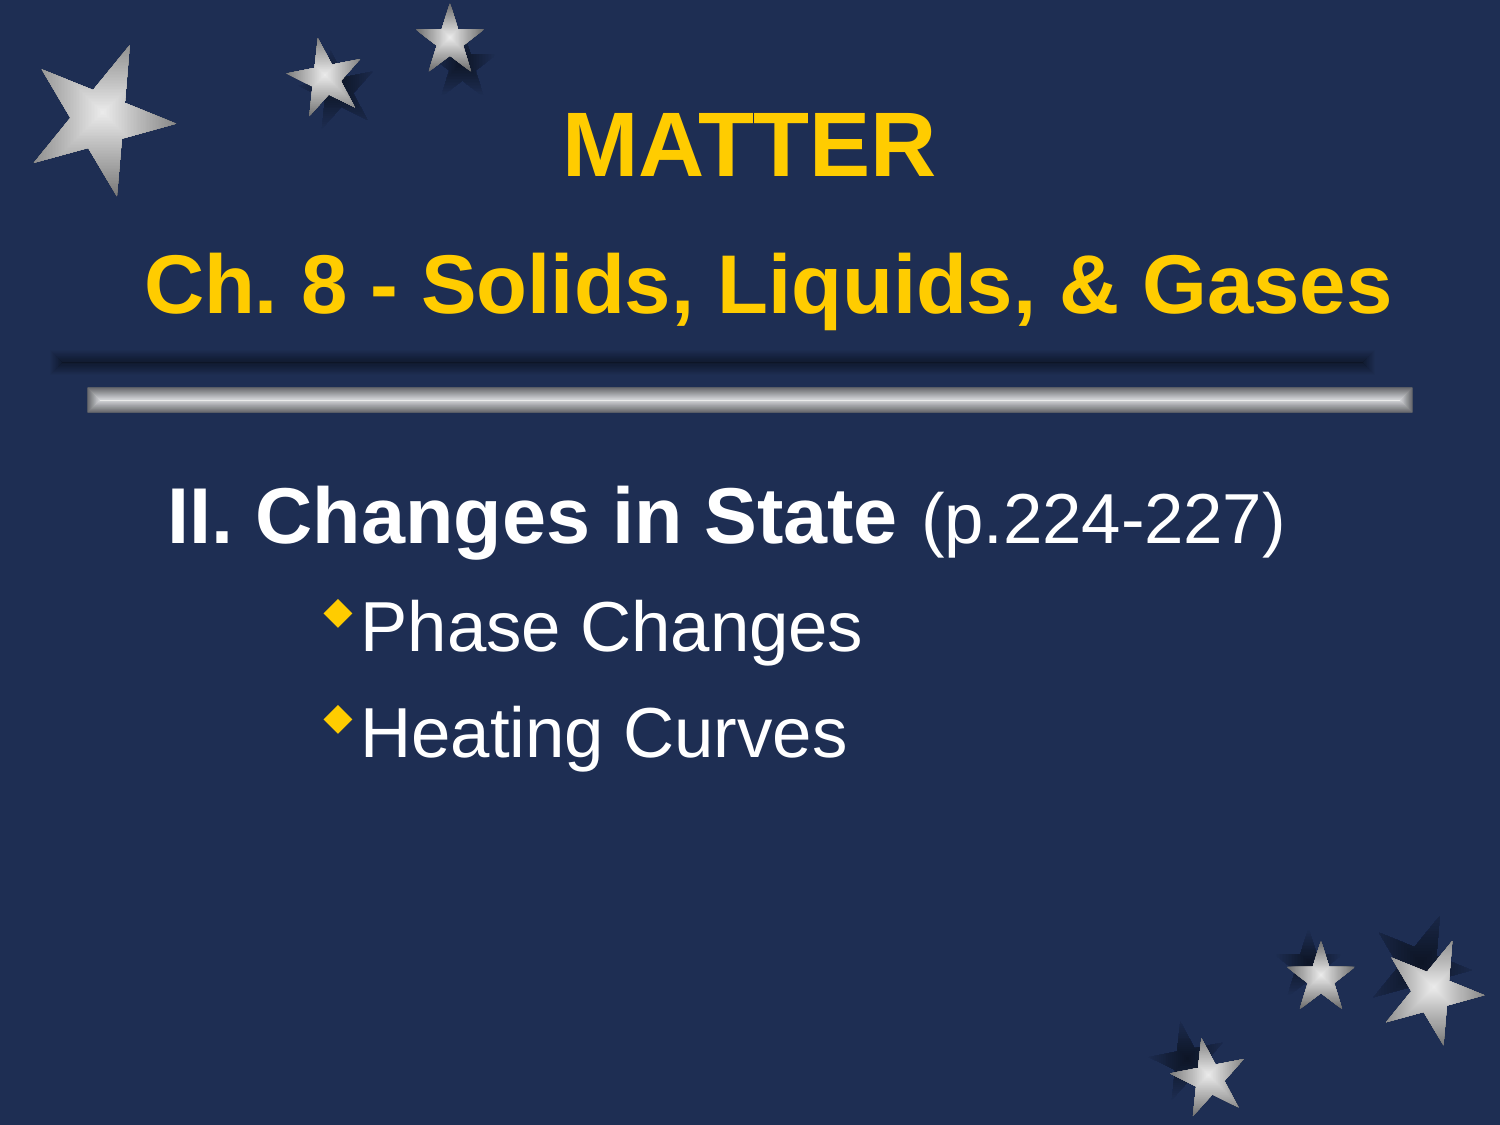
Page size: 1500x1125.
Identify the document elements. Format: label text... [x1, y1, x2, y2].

title Ch. 8 - Solids, Liquids, & Gases [112, 149, 1426, 338]
subtitle II. Changes in State (p.224-227) Phase Changes Heating Curves [152, 437, 1425, 1001]
text_box MATTER [547, 77, 953, 202]
